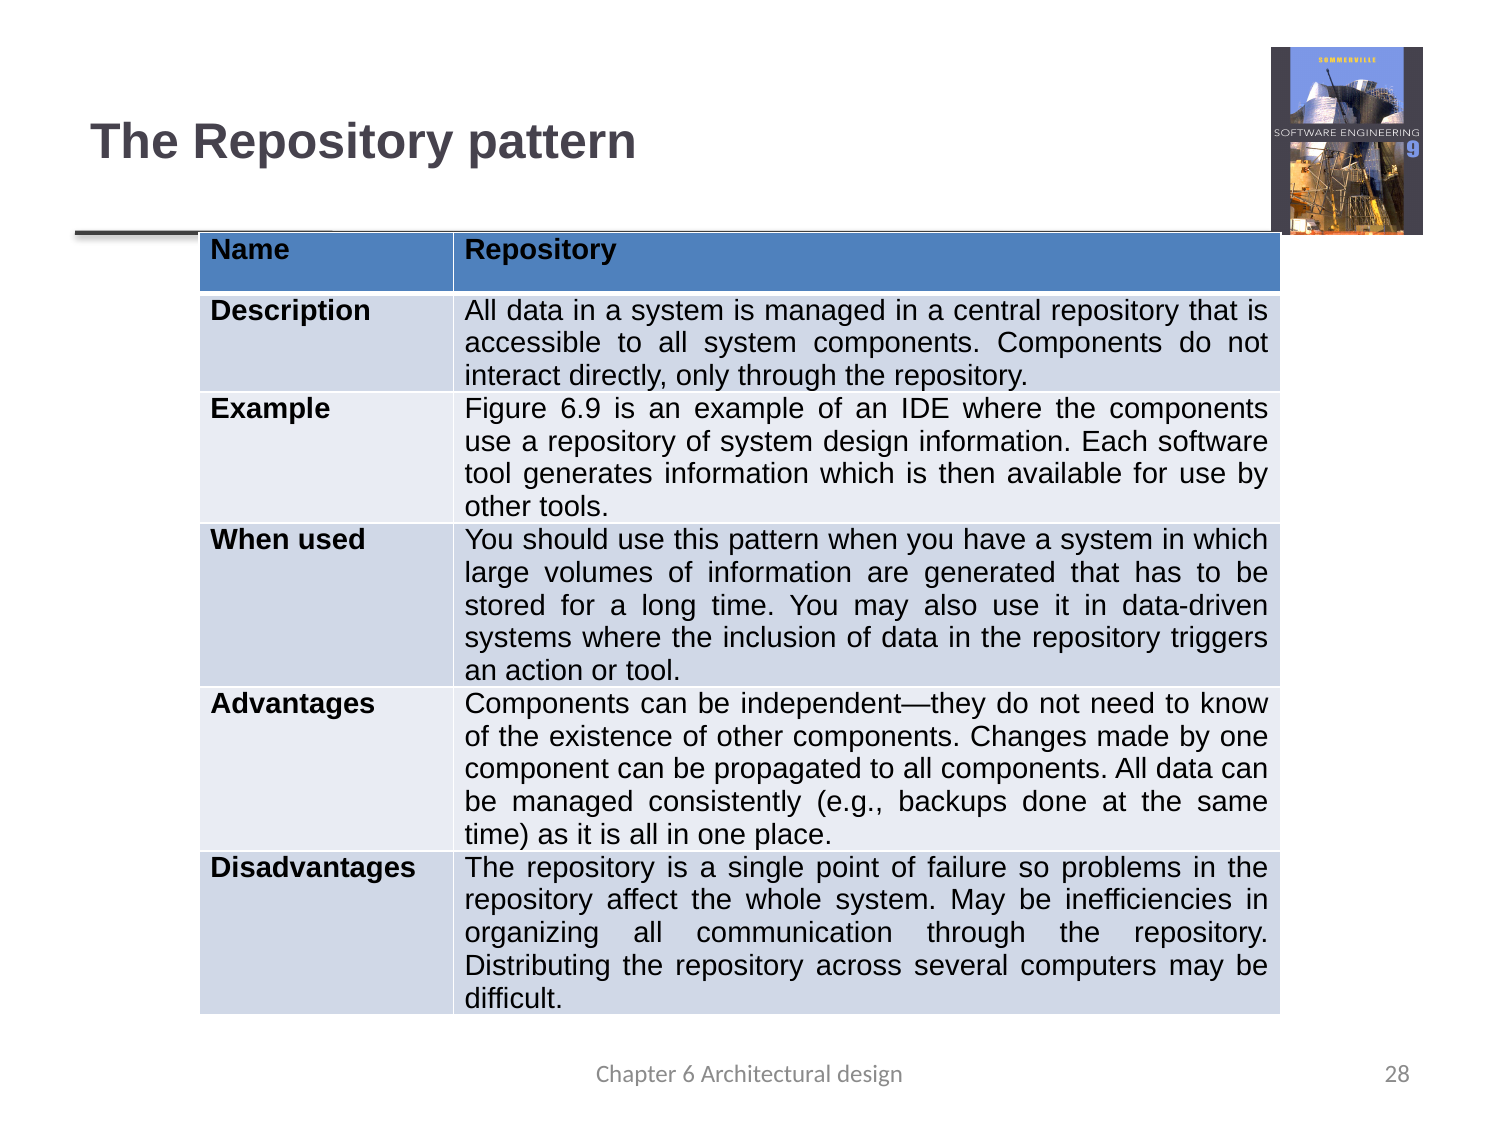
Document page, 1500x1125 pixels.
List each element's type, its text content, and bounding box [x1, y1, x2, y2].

slide_number 28 [1074, 1042, 1425, 1103]
table_cell When used [200, 524, 453, 686]
footer Chapter 6 Architectural design [512, 1042, 988, 1103]
table_cell Disadvantages [200, 852, 453, 1014]
table_cell Components can be independent—they do not need to know of the existence of other components. Changes made by one component can be propagated to all components. All data can be managed consistently (e.g., backups done at the same time) as it is all in one place. [454, 688, 1280, 850]
table_cell Figure 6.9 is an example of an IDE where the components use a repository of system design information. Each software tool generates information which is then available for use by other tools. [454, 393, 1280, 522]
table_cell Example [200, 393, 453, 522]
table_header Name [200, 233, 453, 291]
table_cell All data in a system is managed in a central repository that is accessible to all system components. Components do not interact directly, only through the repository. [454, 296, 1280, 391]
table_cell You should use this pattern when you have a system in which large volumes of information are generated that has to be stored for a long time. You may also use it in data-driven systems where the inclusion of data in the repository triggers an action or tool. [454, 524, 1280, 686]
table_cell The repository is a single point of failure so problems in the repository affect the whole system. May be inefficiencies in organizing all communication through the repository. Distributing the repository across several computers may be difficult. [454, 852, 1280, 1014]
table_cell Advantages [200, 688, 453, 850]
title The Repository pattern [74, 44, 1272, 233]
table_cell Description [200, 296, 453, 391]
picture [1272, 47, 1423, 235]
table_header Repository [454, 233, 1280, 291]
